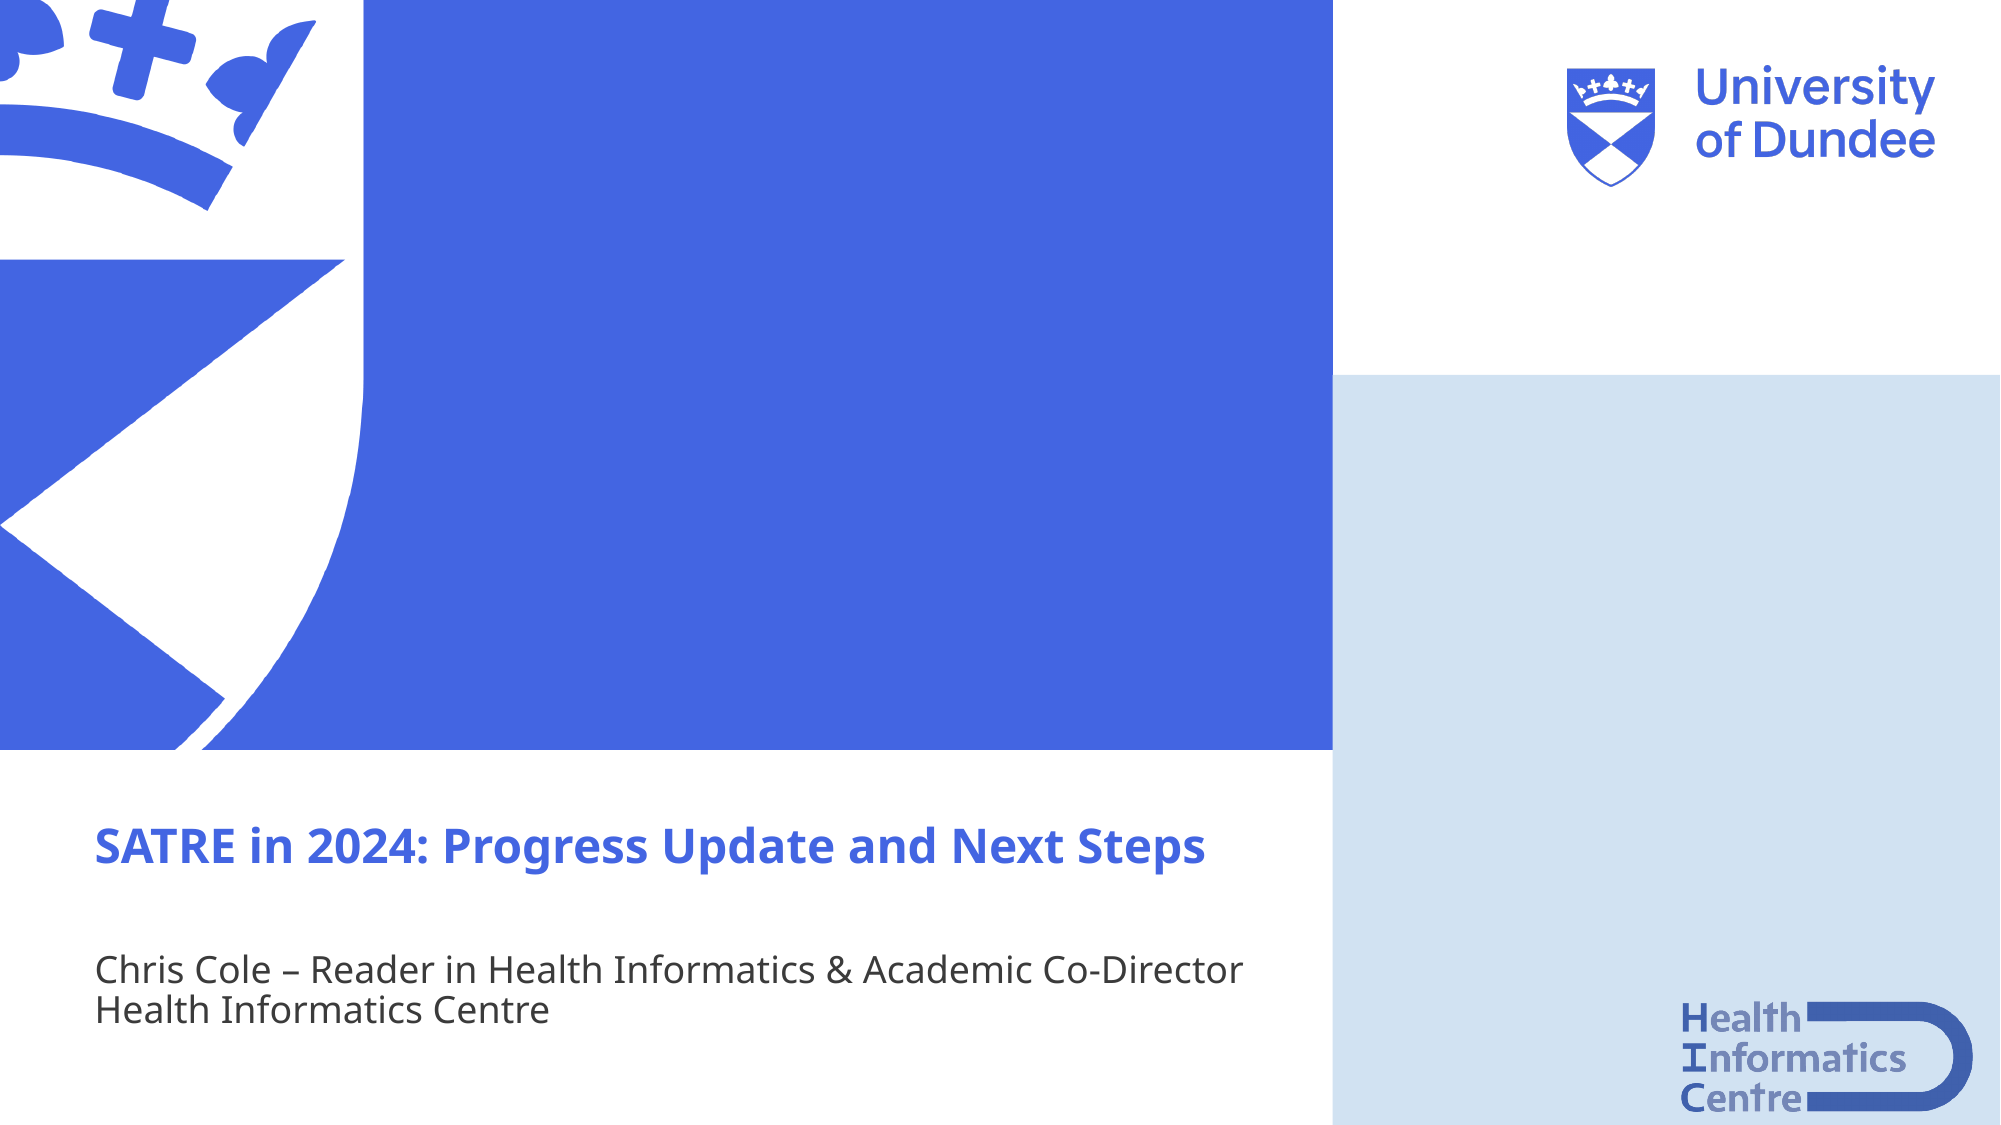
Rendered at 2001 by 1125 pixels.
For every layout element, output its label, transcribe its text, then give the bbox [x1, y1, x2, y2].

title SATRE in 2024: Progress Update and Next Steps [79, 797, 1288, 899]
picture [0, 0, 2000, 1125]
list Chris Cole – Reader in Health Informatics & Academic Co-Director Health Informatics Centre [79, 943, 1288, 1066]
picture [1567, 65, 1935, 187]
